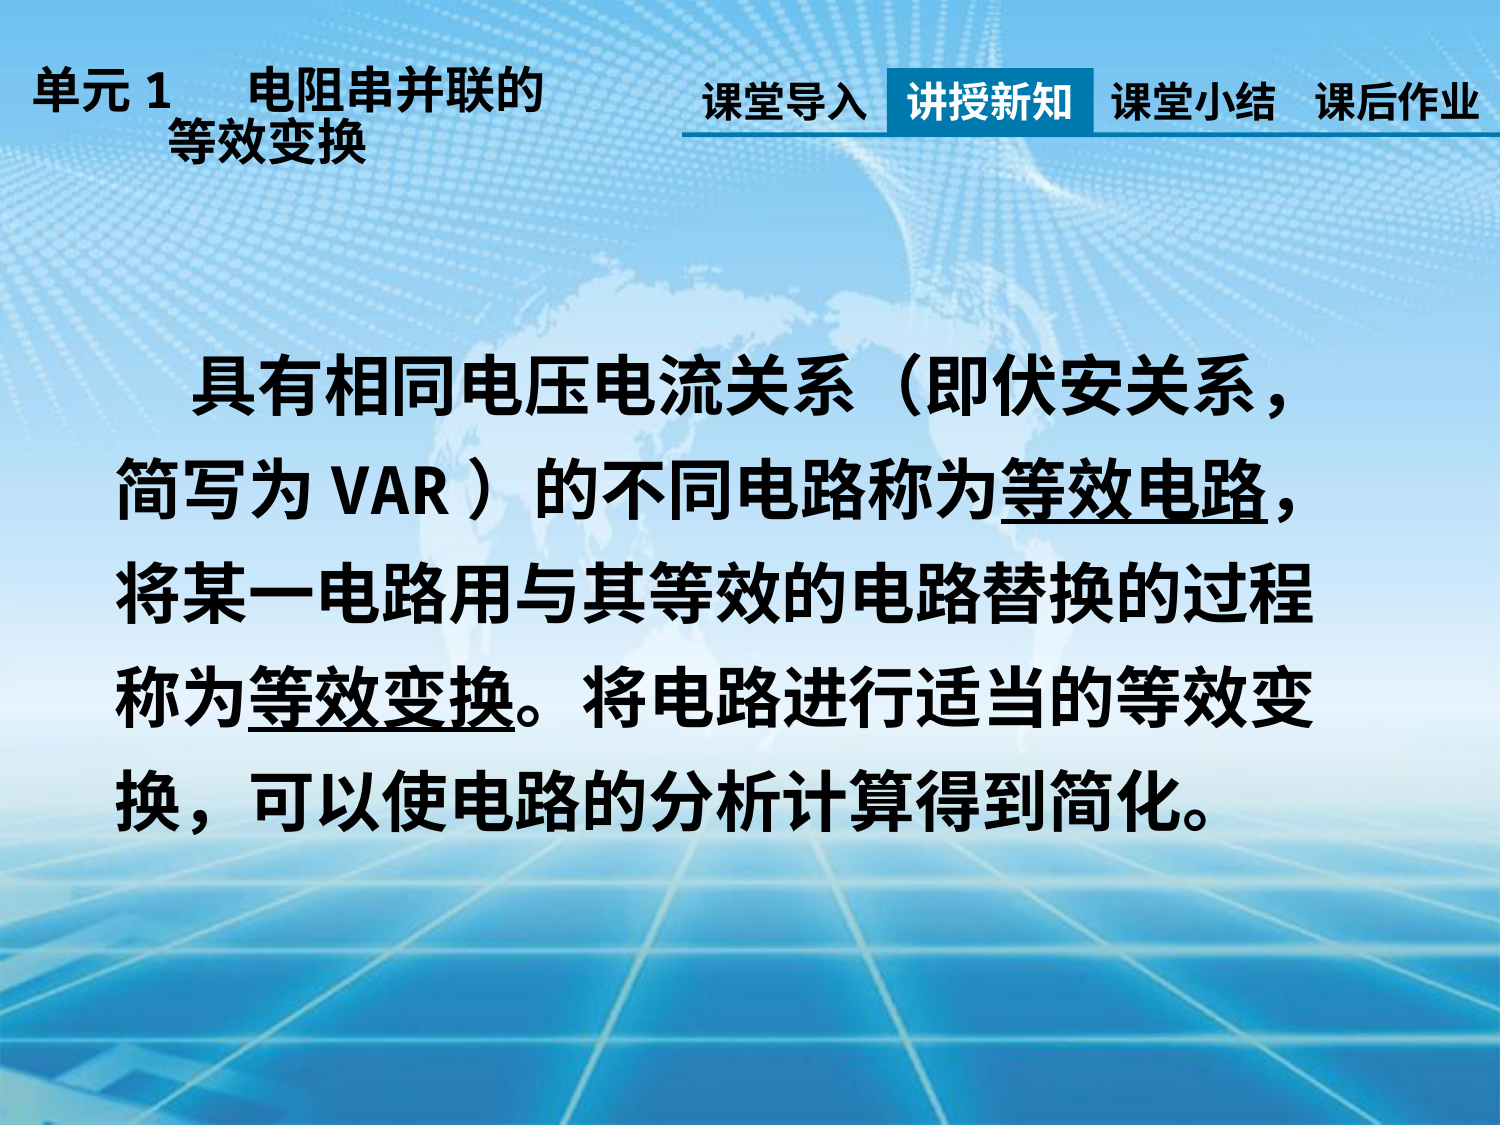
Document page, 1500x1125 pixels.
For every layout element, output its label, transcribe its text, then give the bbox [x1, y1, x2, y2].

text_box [16, 59, 1500, 180]
text_box 具有相同电压电流关系（即伏安关系，简写为VAR）的不同电路称为等效电路，将某一电路用与其等效的电路替换的过程称为等效变换。将电路进行适当的等效变换，可以使电路的分析计算得到简化。 [99, 312, 1388, 847]
picture [0, 0, 1500, 1125]
